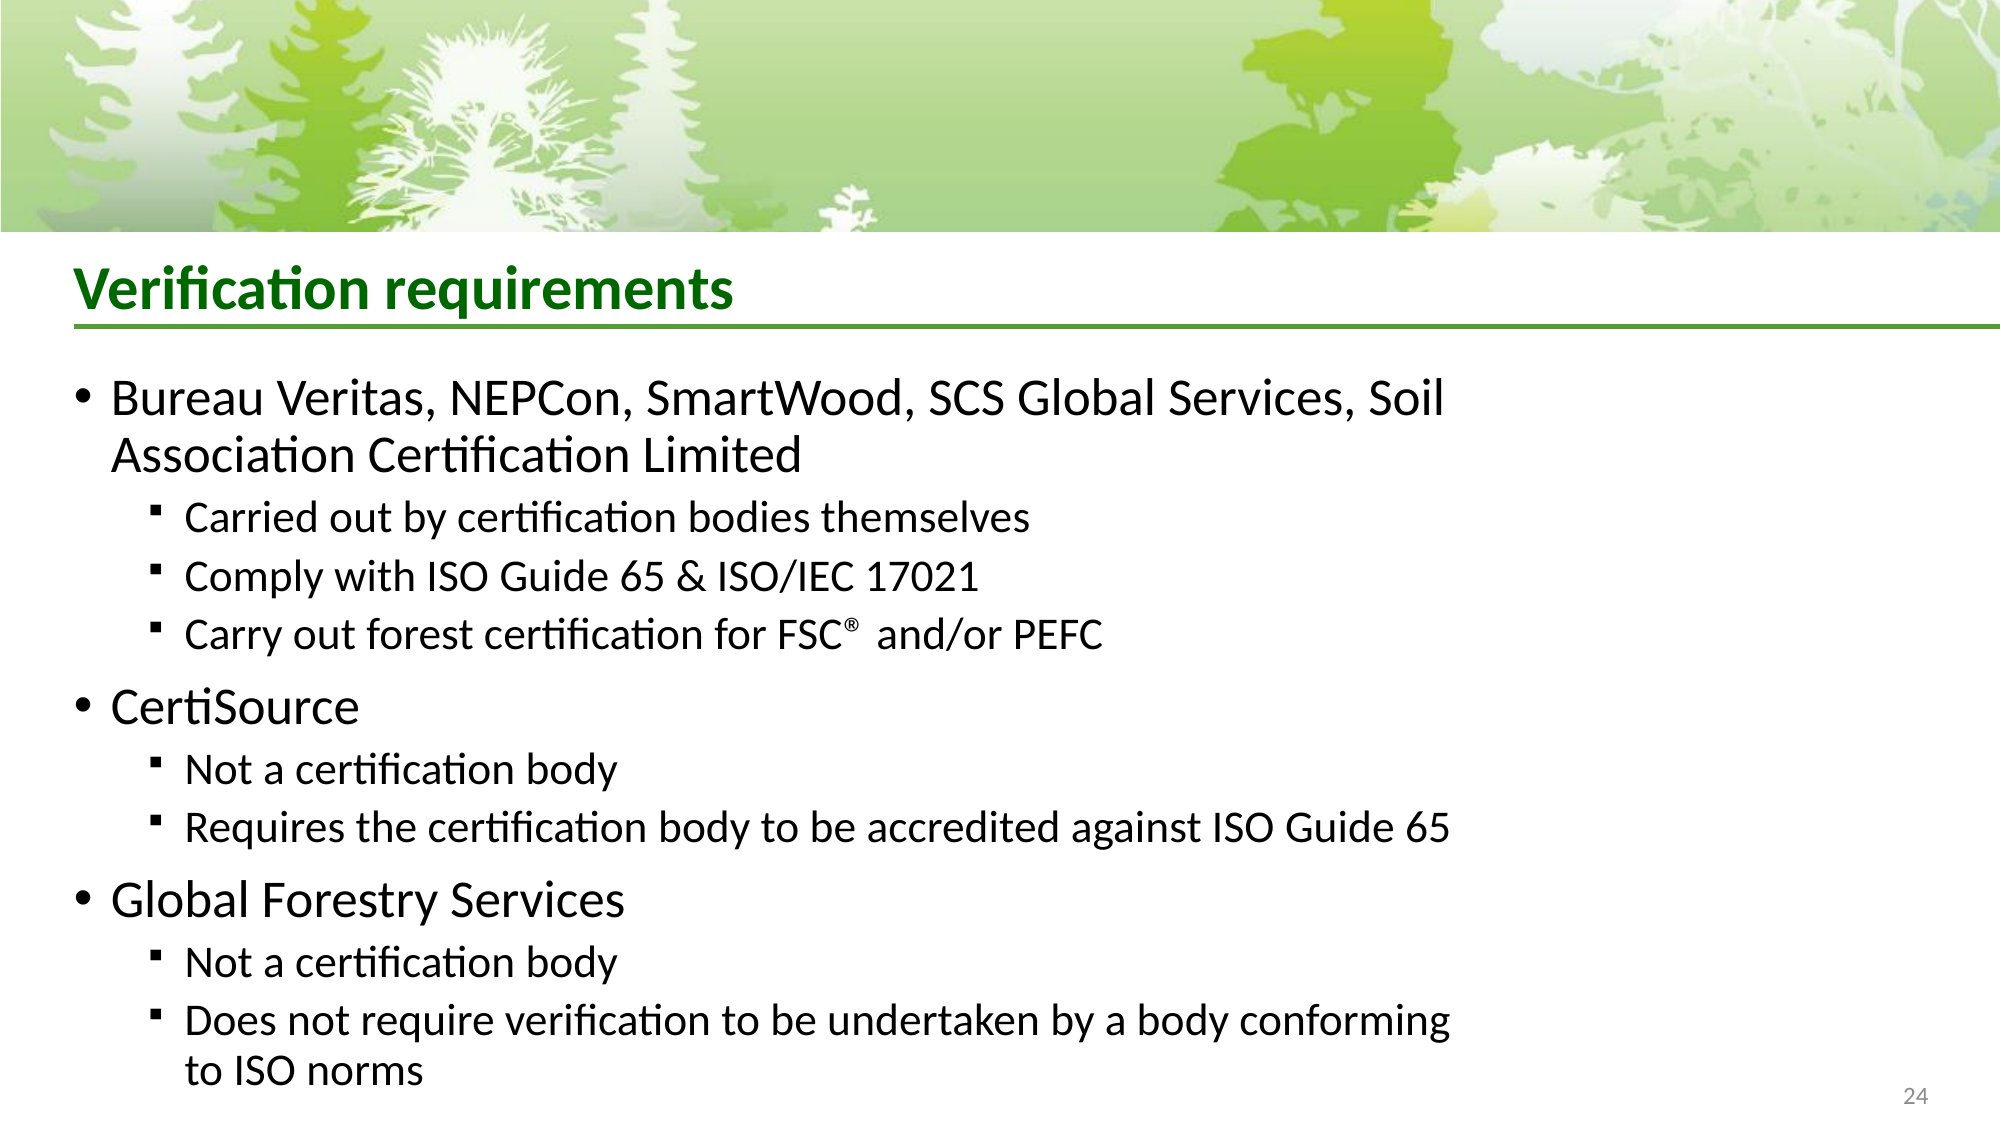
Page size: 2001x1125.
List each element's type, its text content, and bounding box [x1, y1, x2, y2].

slide_number 24 [1493, 1065, 1944, 1125]
title Verification requirements [58, 195, 1409, 362]
picture [0, 0, 2000, 232]
list Bureau Veritas, NEPCon, SmartWood, SCS Global Services, Soil Association Certification Limited Carried out by certification bodies themselves Comply with ISO Guide 65 & ISO/IEC 17021 Carry out forest certification for FSC® and/or PEFC CertiSource Not a certification body Requires the certification body to be accredited against ISO Guide 65 Global Forestry Services Not a certification body Does not require verification to be undertaken by a body conforming to ISO norms [58, 362, 1514, 1105]
